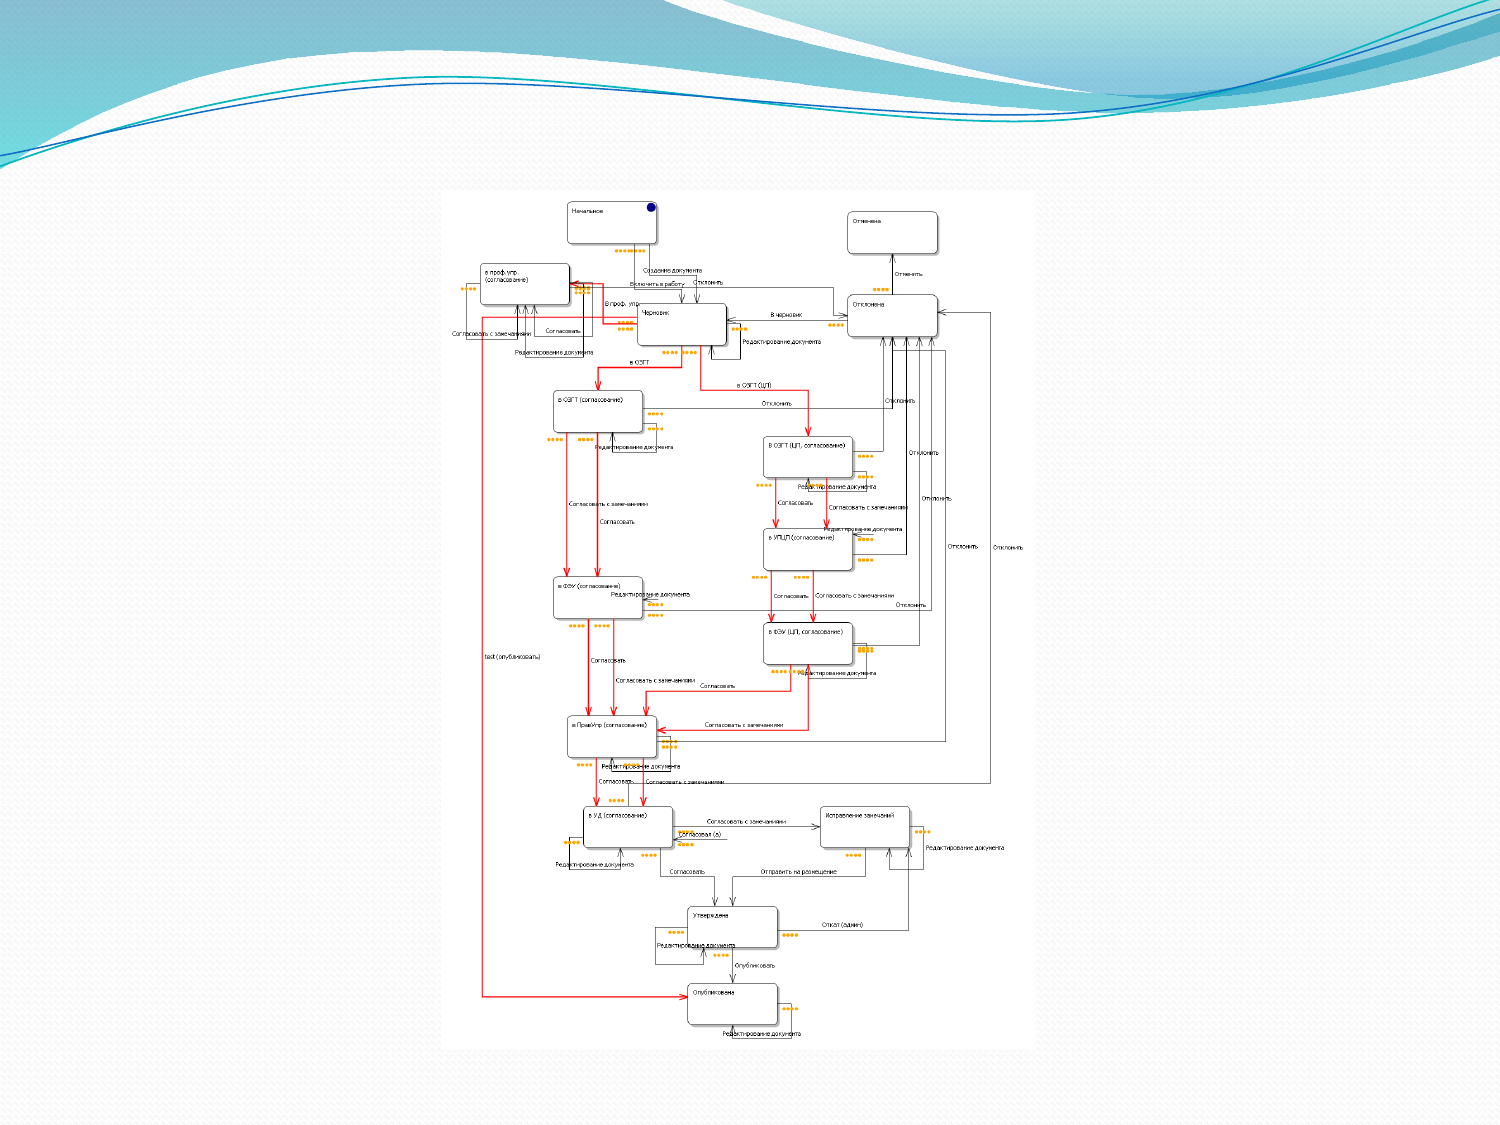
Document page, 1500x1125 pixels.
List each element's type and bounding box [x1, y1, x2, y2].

picture [441, 190, 1035, 1051]
